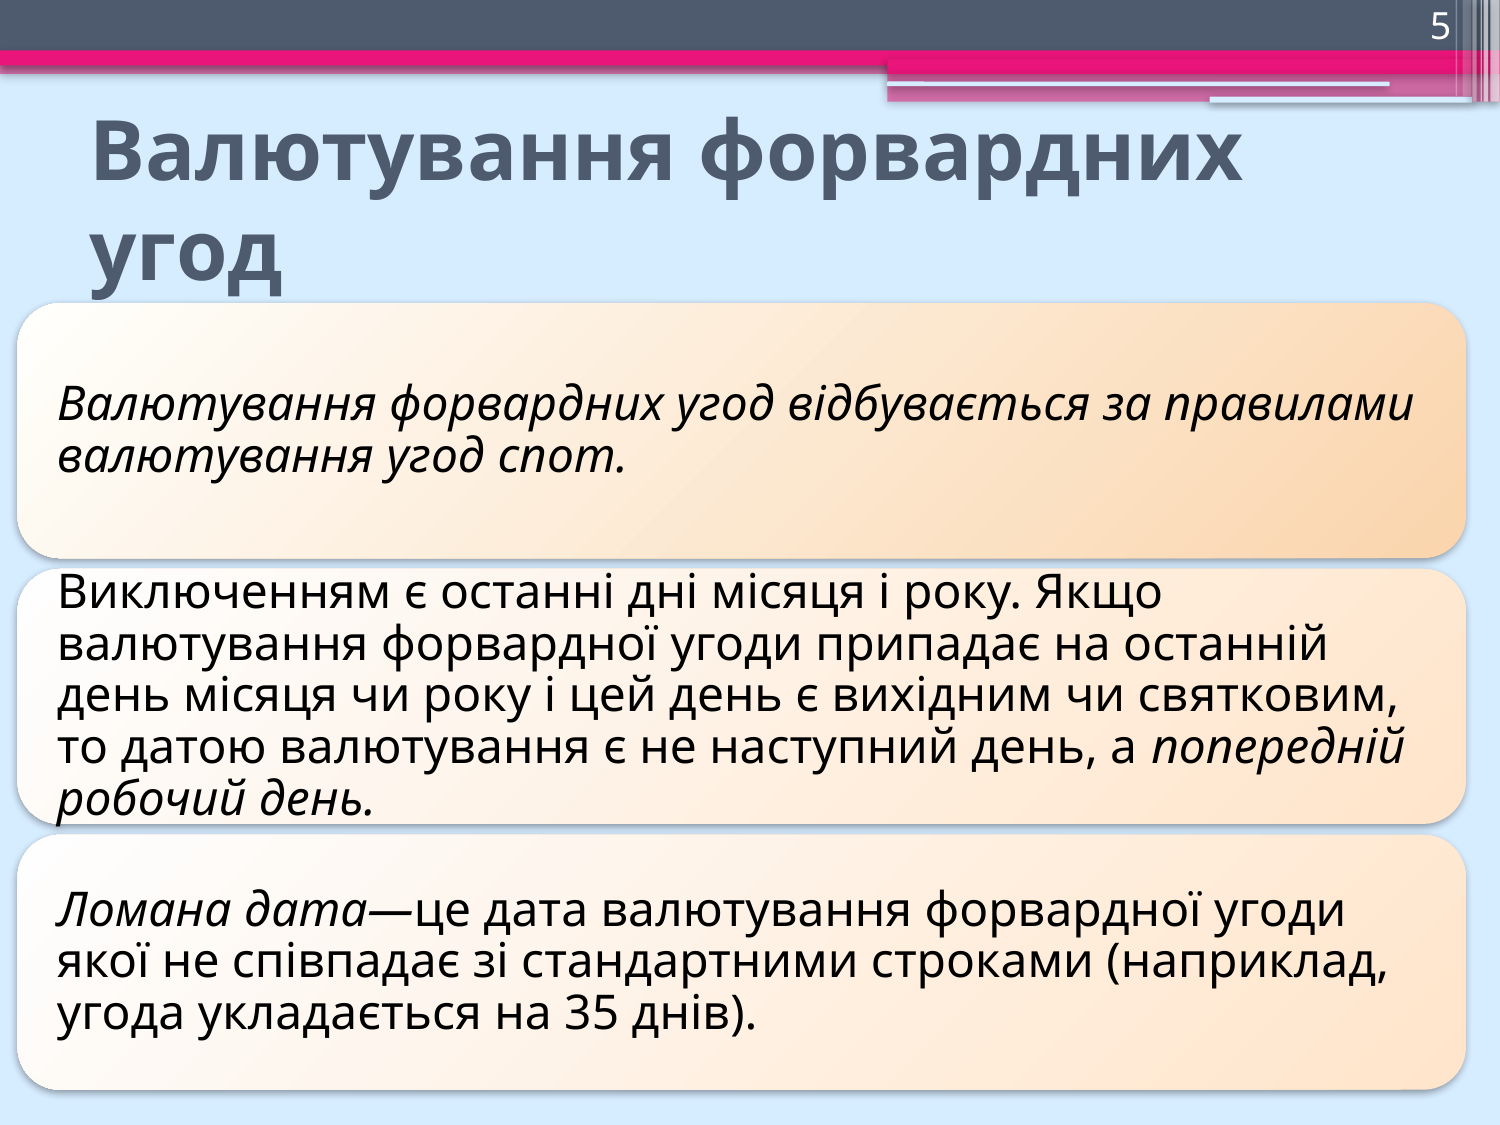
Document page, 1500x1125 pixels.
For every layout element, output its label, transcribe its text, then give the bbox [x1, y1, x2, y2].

slide_number 5 [1341, 0, 1466, 61]
title Валютування форвардних угод [75, 127, 1425, 268]
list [17, 290, 1467, 1103]
